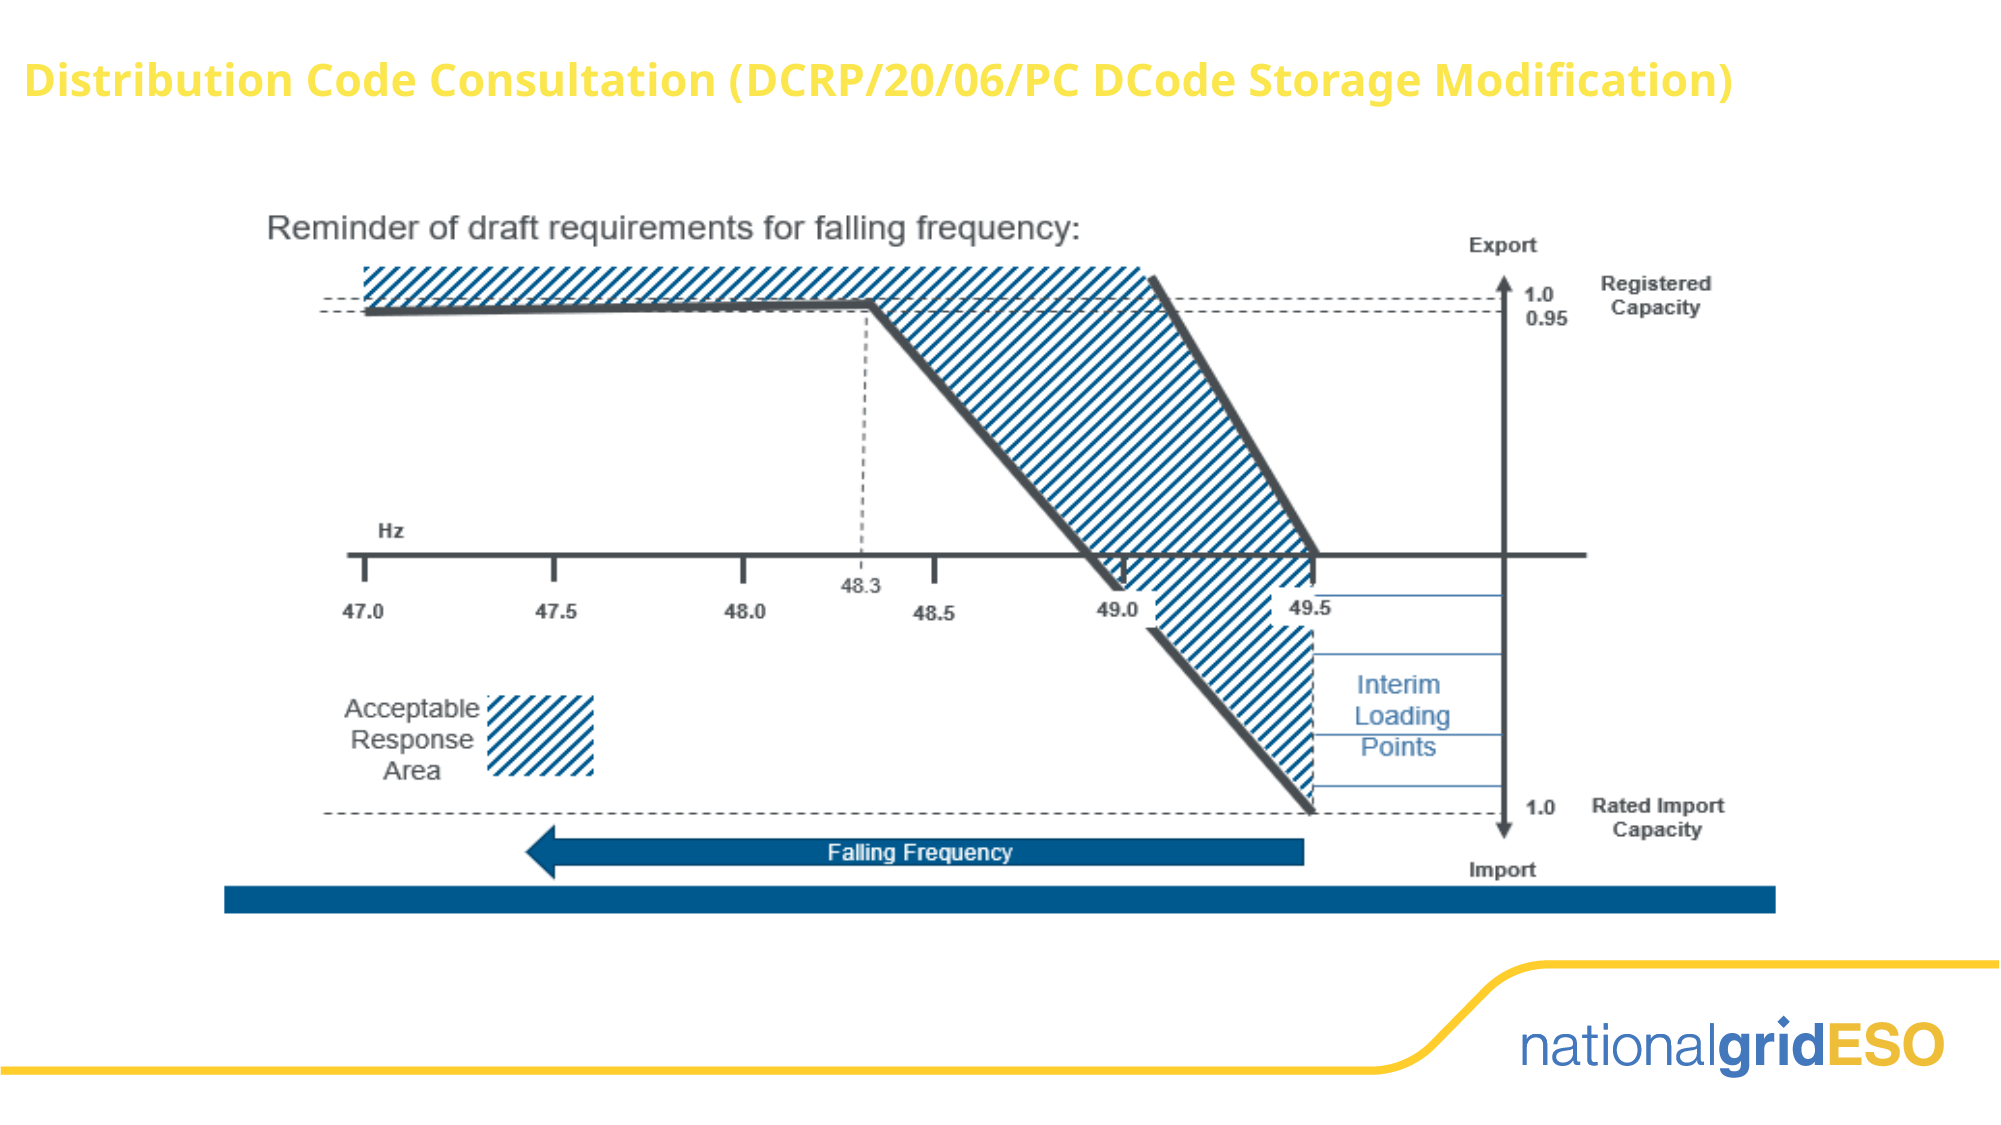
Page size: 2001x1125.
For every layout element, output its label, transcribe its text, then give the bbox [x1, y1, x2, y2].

title Distribution Code Consultation (DCRP/20/06/PC DCode Storage Modification) [8, 0, 1842, 171]
picture [0, 954, 2000, 1125]
picture [224, 190, 1776, 935]
